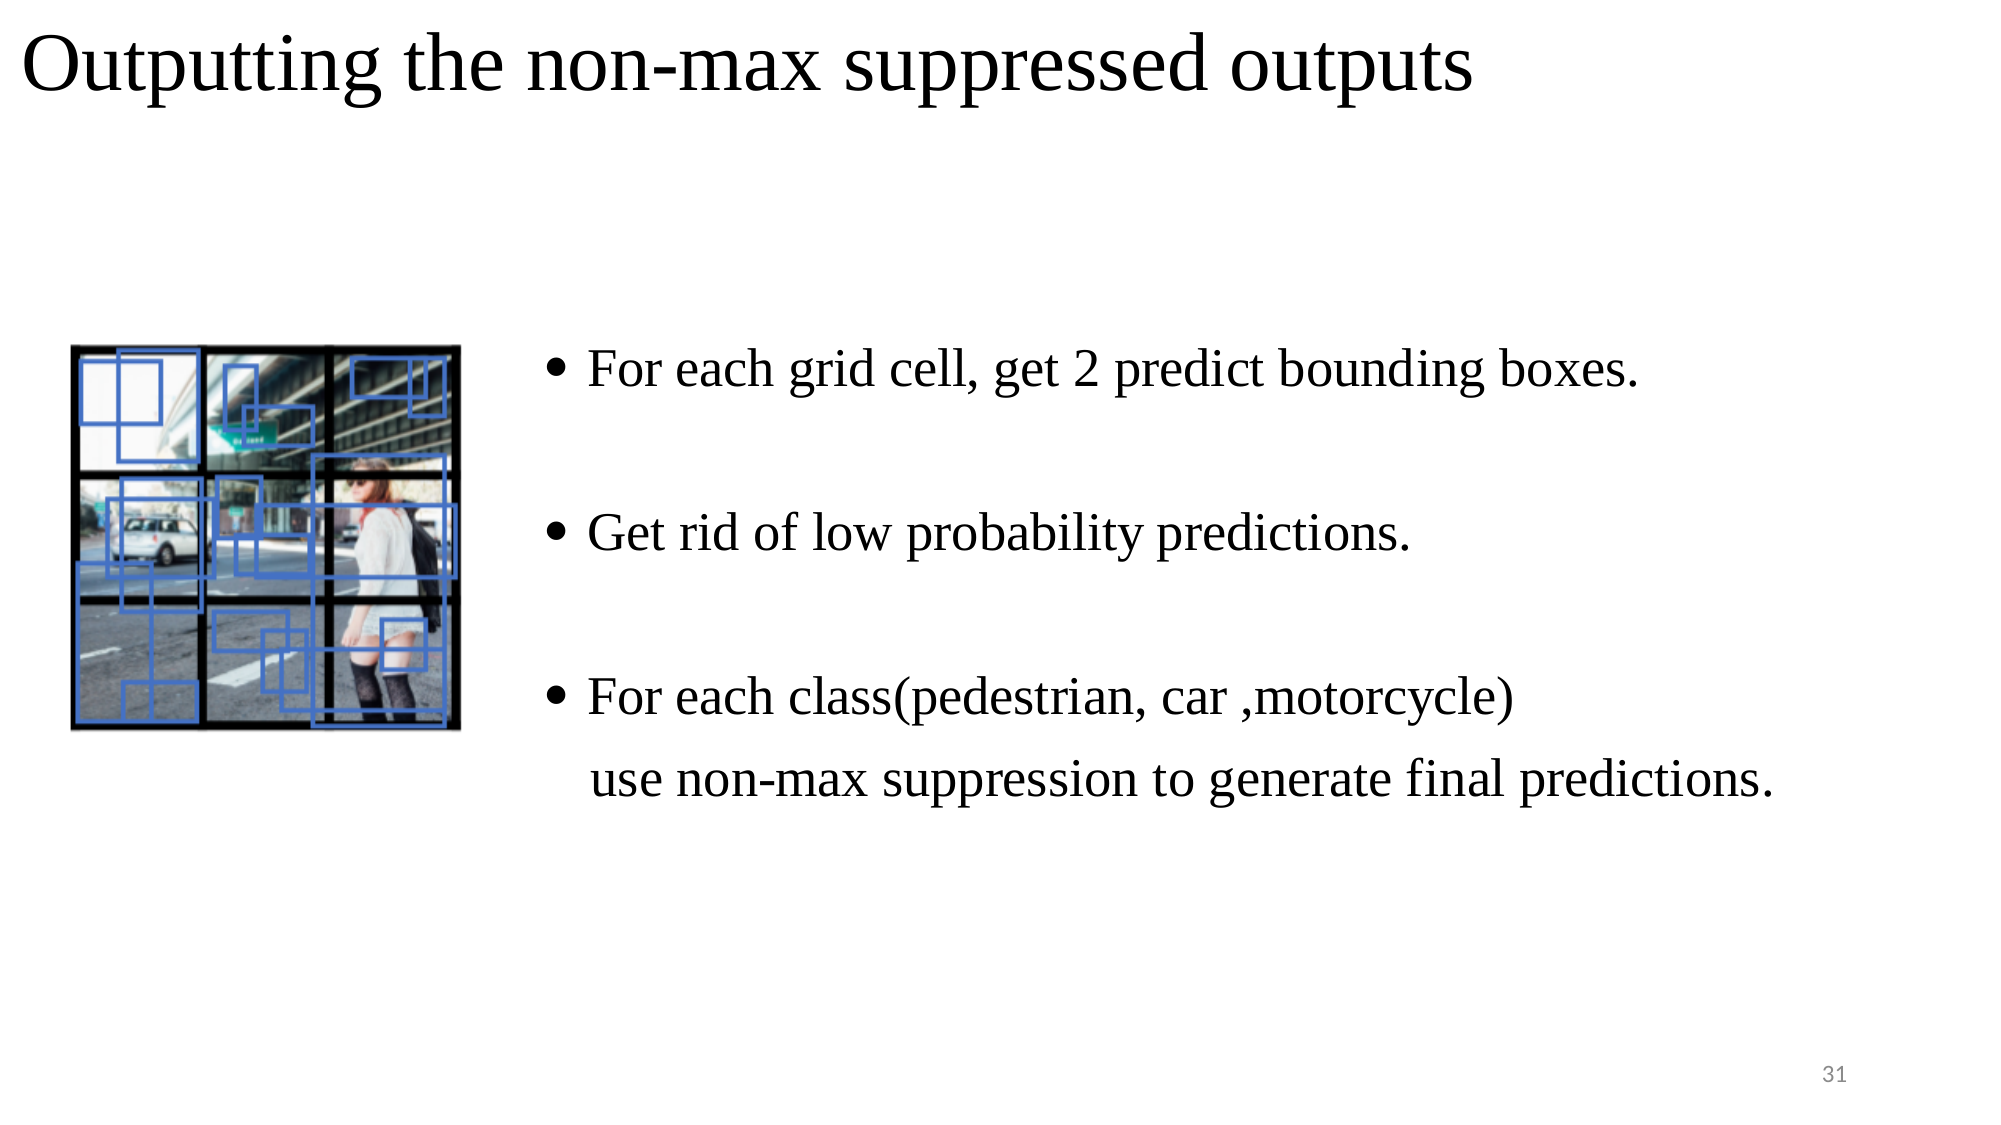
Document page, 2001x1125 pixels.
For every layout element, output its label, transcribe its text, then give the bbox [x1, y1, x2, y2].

picture [60, 337, 466, 741]
slide_number 31 [1412, 1042, 1863, 1103]
text_box Outputting the non-max suppressed outputs [6, 0, 1492, 115]
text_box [540, 337, 1783, 820]
